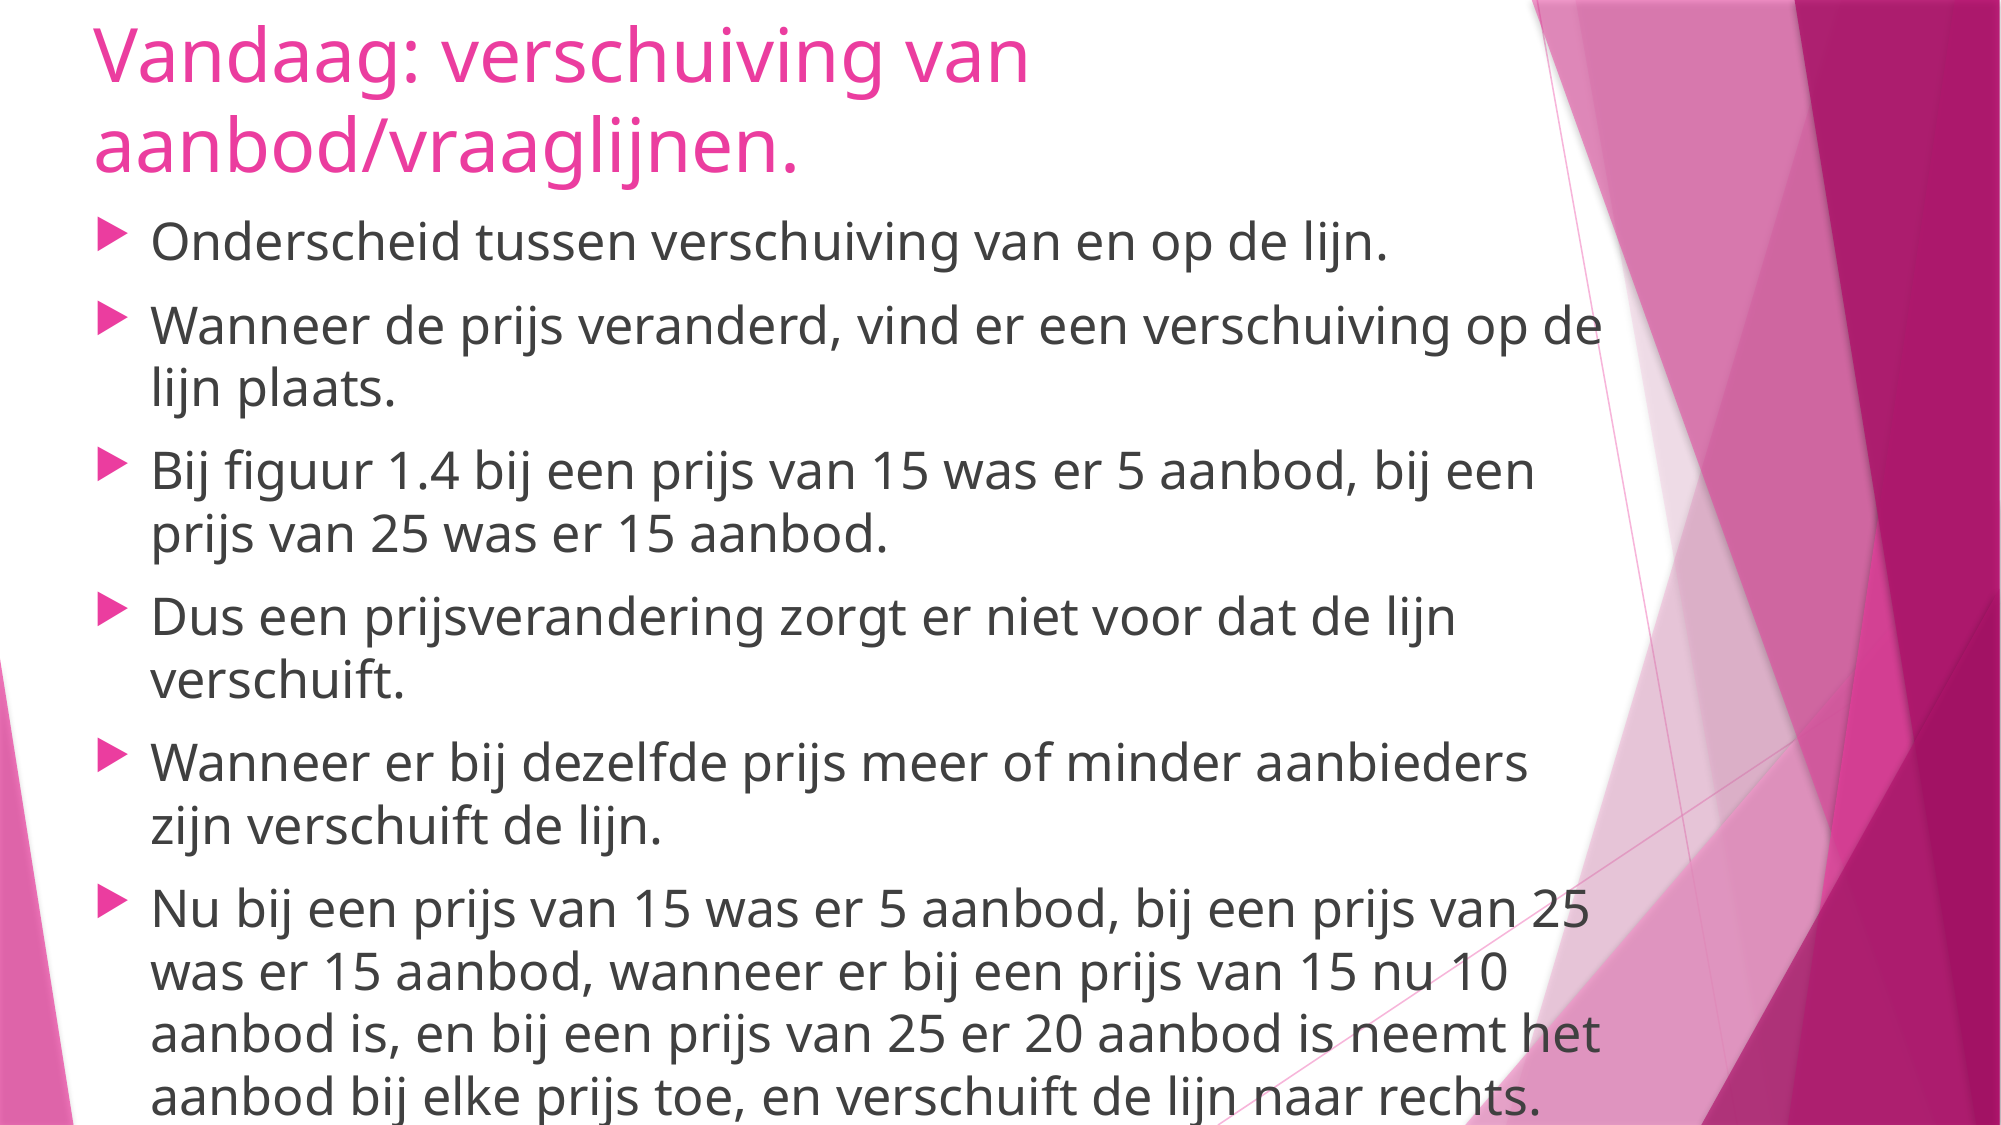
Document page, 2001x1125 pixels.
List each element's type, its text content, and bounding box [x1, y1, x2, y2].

list Onderscheid tussen verschuiving van en op de lijn. Wanneer de prijs veranderd, vind er een verschuiving op de lijn plaats. Bij figuur 1.4 bij een prijs van 15 was er 5 aanbod, bij een prijs van 25 was er 15 aanbod. Dus een prijsverandering zorgt er niet voor dat de lijn verschuift. Wanneer er bij dezelfde prijs meer of minder aanbieders zijn verschuift de lijn. Nu bij een prijs van 15 was er 5 aanbod, bij een prijs van 25 was er 15 aanbod, wanneer er bij een prijs van 15 nu 10 aanbod is, en bij een prijs van 25 er 20 aanbod is neemt het aanbod bij elke prijs toe, en verschuift de lijn naar rechts. [78, 201, 1623, 992]
title Vandaag: verschuiving van aanbod/vraaglijnen. [78, 0, 1522, 201]
